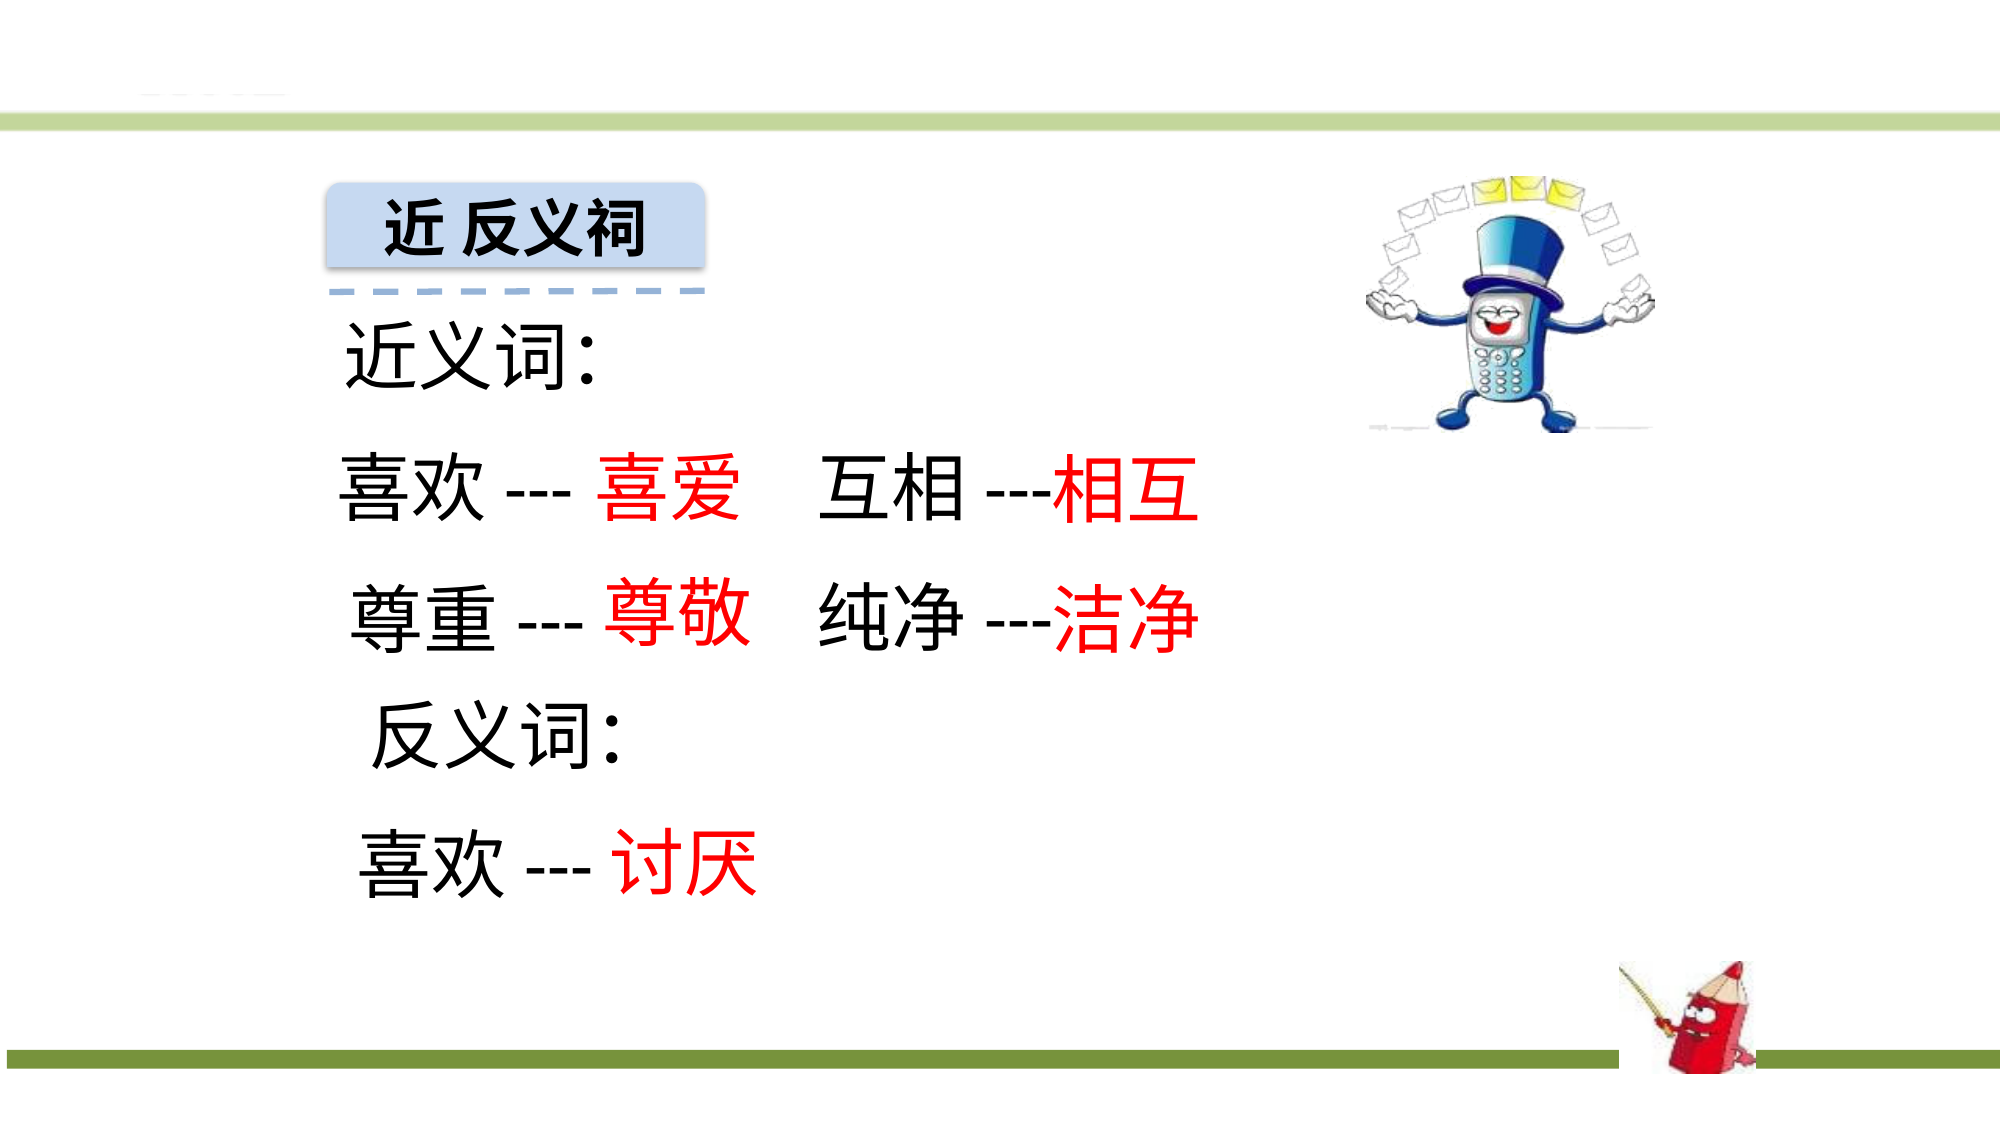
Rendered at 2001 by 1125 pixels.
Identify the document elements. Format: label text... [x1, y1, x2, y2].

picture [0, 94, 2000, 864]
text_box 喜欢--- [341, 810, 609, 916]
text_box 相互 [1036, 435, 1217, 541]
text_box 讨厌 [594, 808, 775, 913]
text_box 洁净 [1036, 565, 1217, 671]
text_box 近 反义祠 [326, 181, 706, 268]
text_box 纯净--- [802, 562, 1069, 668]
text_box 互相--- [802, 432, 1069, 538]
text_box 反义词： [354, 680, 684, 786]
text_box 尊重--- [333, 565, 601, 671]
text_box 喜欢--- [322, 432, 579, 538]
picture [1619, 961, 1756, 1074]
text_box 喜爱 [579, 432, 760, 538]
text_box 尊敬 [587, 558, 768, 664]
text_box 近义词： [328, 302, 659, 408]
